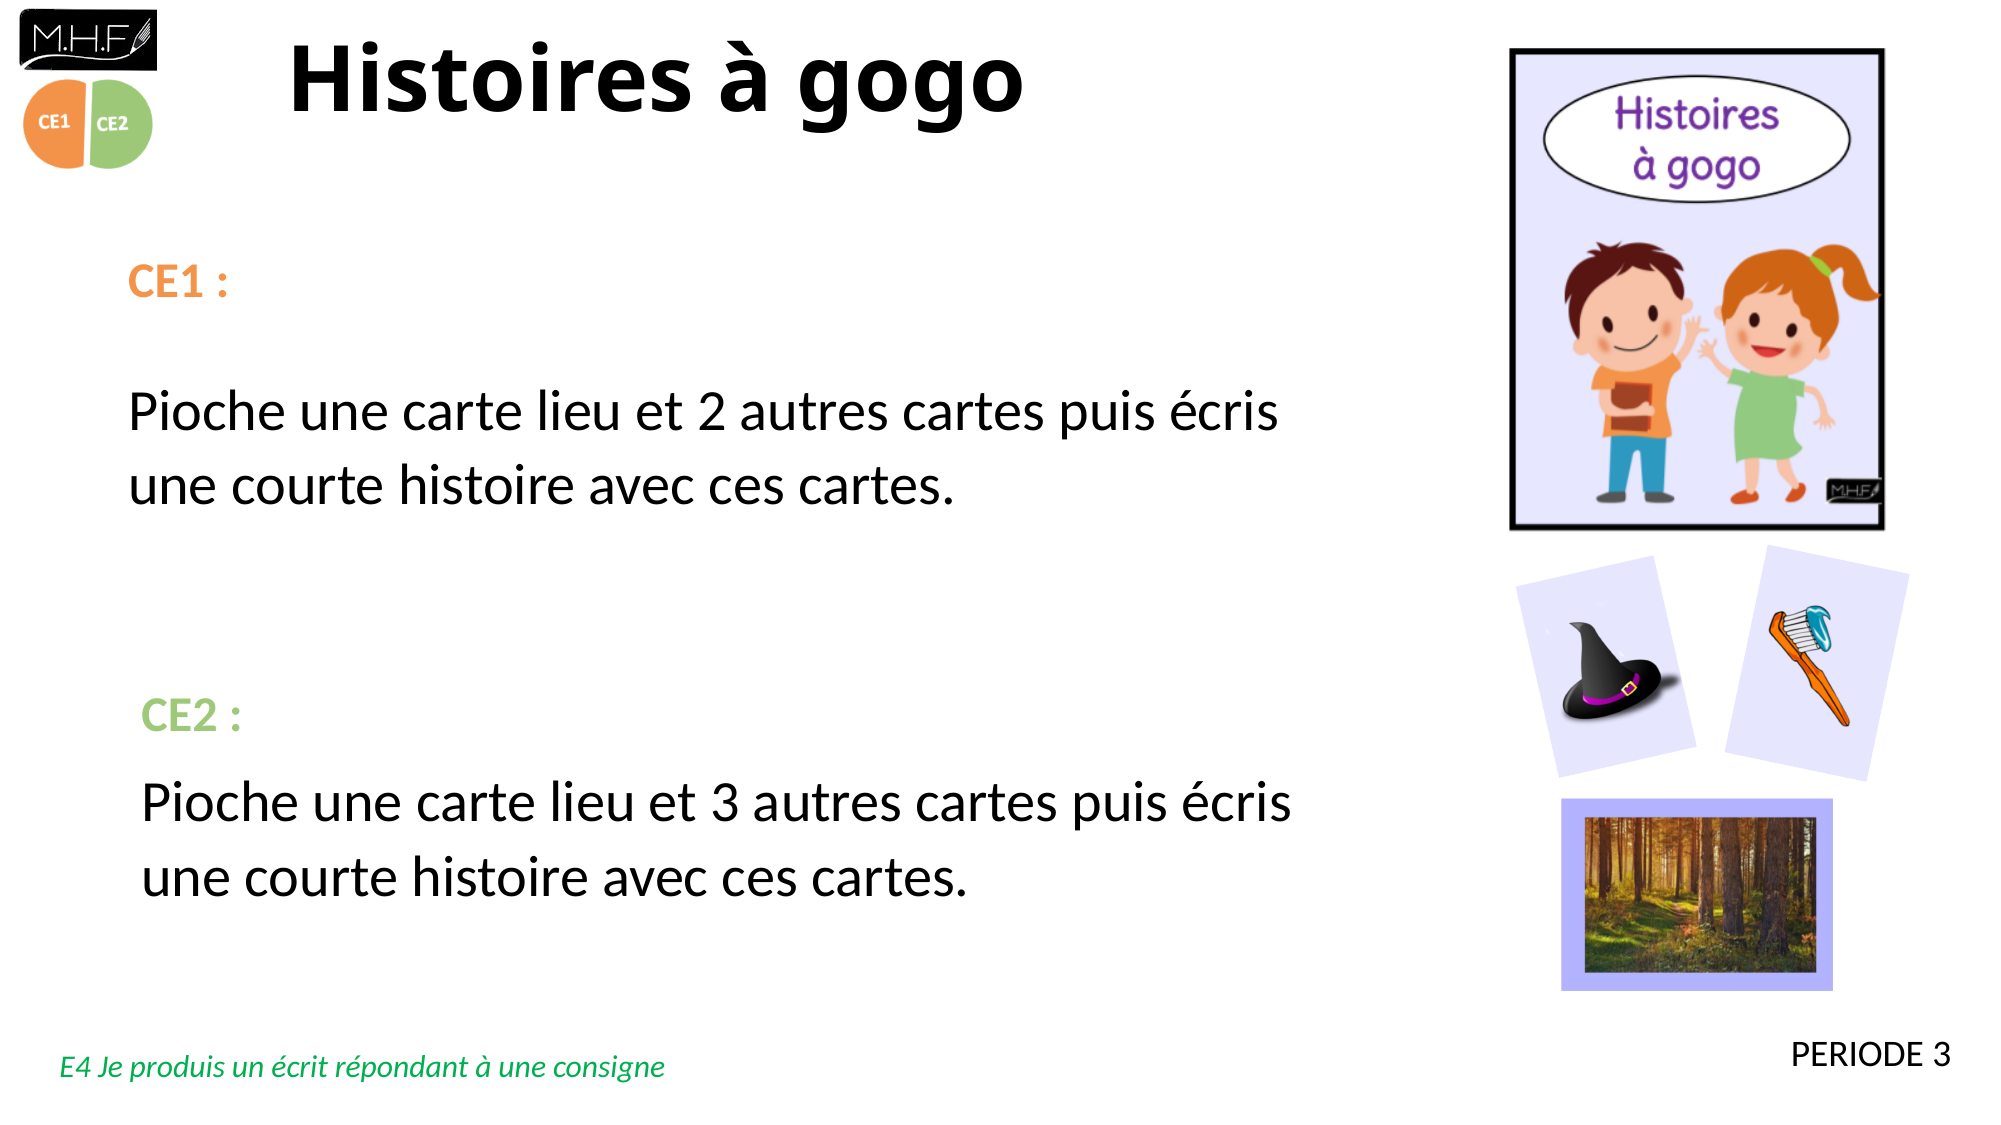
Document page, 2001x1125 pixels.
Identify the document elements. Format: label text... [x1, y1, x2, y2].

picture [1, 7, 177, 207]
picture [1516, 545, 1909, 1030]
text_box PERIODE 3 [1362, 1021, 1967, 1082]
text_box CE1 : Pioche une carte lieu et 2 autres cartes puis écris une courte histoire avec ces cartes. [113, 239, 1394, 586]
text_box CE2 : Pioche une carte lieu et 3 autres cartes puis écris une courte histoire avec ces cartes. [126, 670, 1394, 916]
text_box E4 Je produis un écrit répondant à une consigne [44, 1038, 1346, 1092]
picture [1507, 42, 1887, 533]
title Histoires à gogo [271, 7, 1818, 156]
